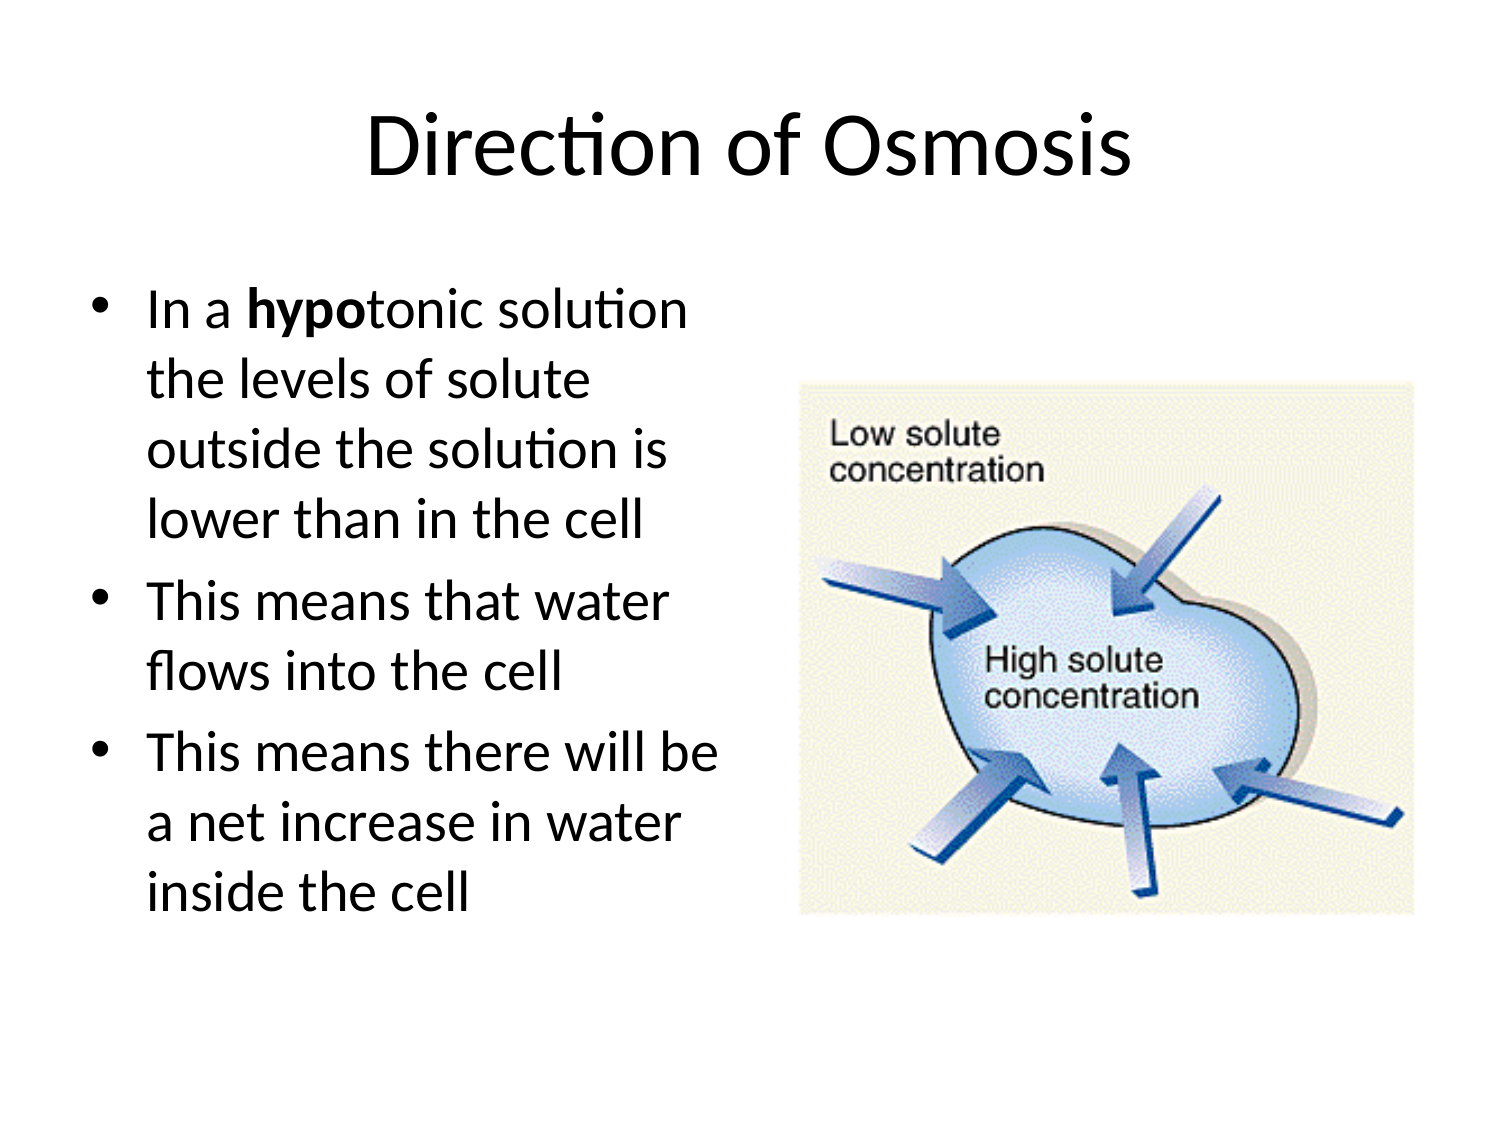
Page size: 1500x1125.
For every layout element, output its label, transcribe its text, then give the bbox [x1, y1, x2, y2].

list In a hypotonic solution the levels of solute outside the solution is lower than in the cell This means that water flows into the cell This means there will be a net increase in water inside the cell [75, 262, 738, 1005]
picture [774, 262, 1440, 963]
title Direction of Osmosis [75, 45, 1425, 233]
